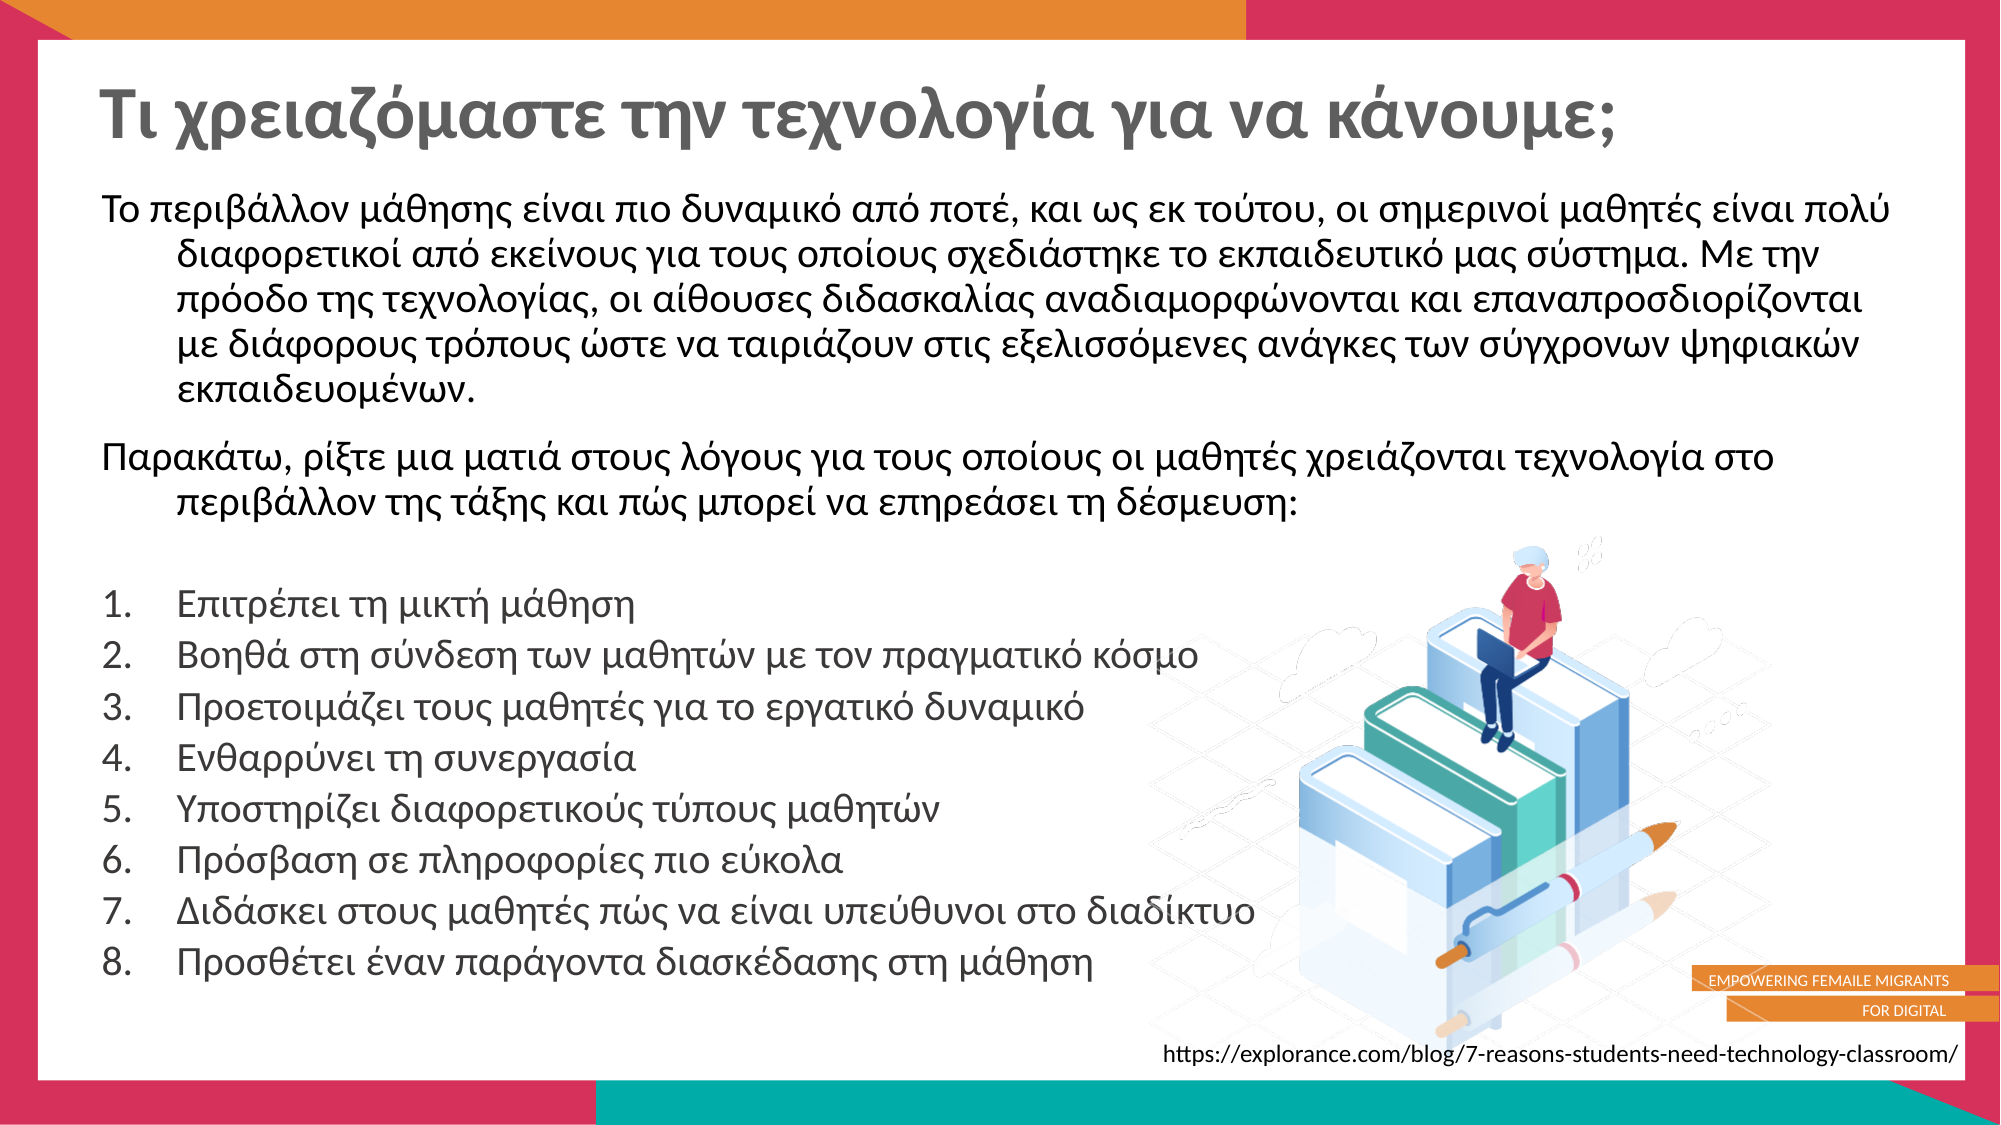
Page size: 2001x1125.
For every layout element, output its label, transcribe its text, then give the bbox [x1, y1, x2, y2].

text_box https://explorance.com/blog/7-reasons-students-need-technology-classroom/ [1771, 1030, 2001, 1075]
picture [1148, 536, 1772, 1094]
text_box Το περιβάλλον μάθησης είναι πιο δυναμικό από ποτέ, και ως εκ τούτου, οι σημερινοί μαθητές είναι πολύ διαφορετικοί από εκείνους για τους οποίους σχεδιάστηκε το εκπαιδευτικό μας σύστημα. Με την πρόοδο της τεχνολογίας, οι αίθουσες διδασκαλίας αναδιαμορφώνονται και επαναπροσδιορίζονται με διάφορους τρόπους ώστε να ταιριάζουν στις εξελισσόμενες ανάγκες των σύγχρονων ψηφιακών εκπαιδευομένων. Παρακάτω, ρίξτε μια ματιά στους λόγους για τους οποίους οι μαθητές χρειάζονται τεχνολογία στο περιβάλλον της τάξης και πώς μπορεί να επηρεάσει τη δέσμευση: Επιτρέπει τη μικτή μάθηση Βοηθά στη σύνδεση των μαθητών με τον πραγματικό κόσμο Προετοιμάζει τους μαθητές για το εργατικό δυναμικό Ενθαρρύνει τη συνεργασία Υποστηρίζει διαφορετικούς τύπους μαθητών Πρόσβαση σε πληροφορίες πιο εύκολα Διδάσκει στους μαθητές πώς να είναι υπεύθυνοι στο διαδίκτυο Προσθέτει έναν παράγοντα διασκέδασης στη μάθηση [86, 179, 1918, 1033]
text_box Τι χρειαζόμαστε την τεχνολογία για να κάνουμε; [84, 66, 1918, 206]
